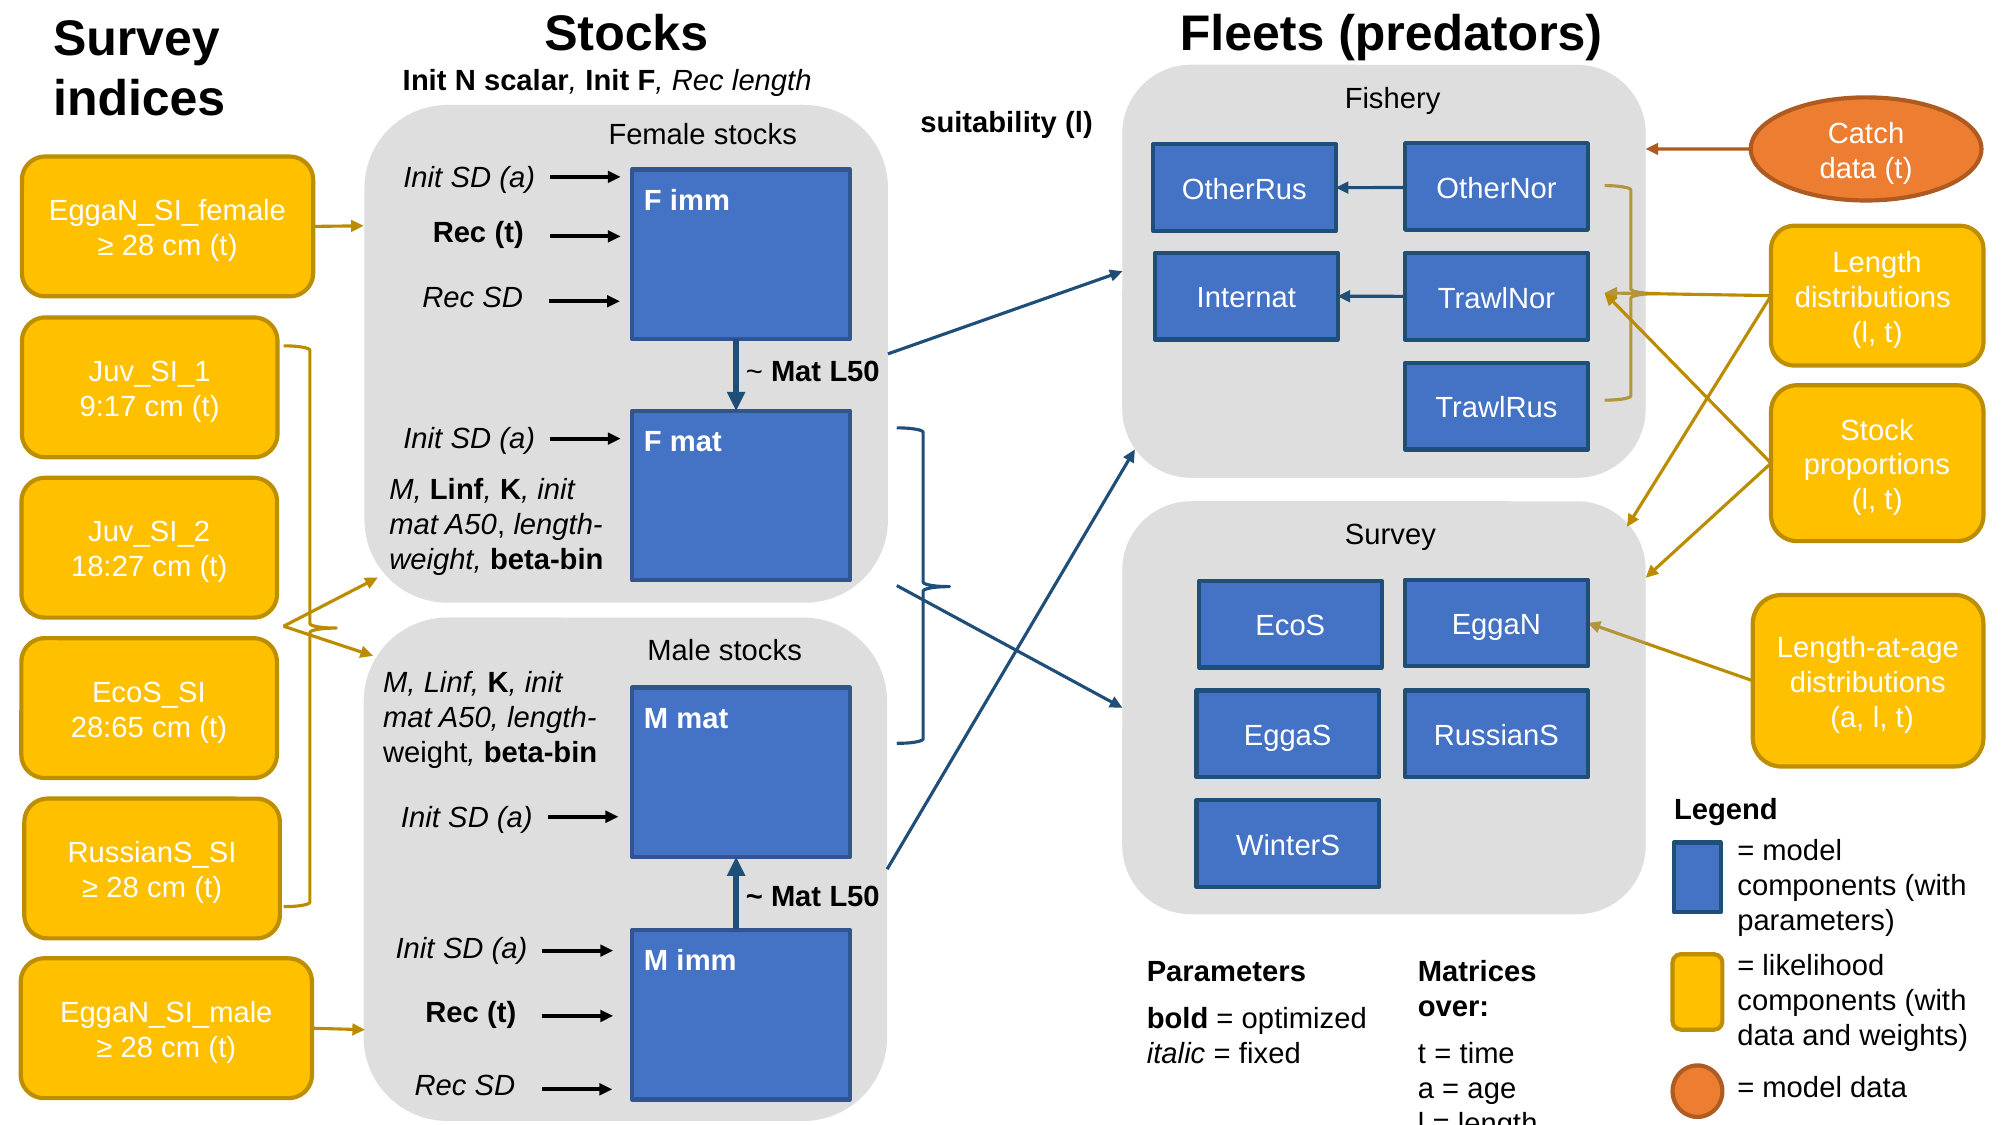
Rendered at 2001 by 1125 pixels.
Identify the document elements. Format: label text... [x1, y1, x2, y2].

text_box Stock proportions (l, t) [1777, 383, 1986, 544]
text_box Parameters bold = optimized italic = fixed [1132, 944, 1385, 1077]
text_box Init N scalar, Init F, Rec length [387, 54, 843, 104]
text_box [361, 922, 614, 974]
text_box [336, 577, 378, 629]
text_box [1656, 293, 1772, 464]
text_box Juv_SI_1 9:17 cm (t) [19, 315, 280, 460]
text_box EcoS_SI 28:65 cm (t) [19, 636, 280, 781]
text_box Matrices over: t = time a = age l = length [1403, 944, 1631, 1125]
text_box [283, 345, 311, 624]
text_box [1626, 295, 1653, 527]
text_box EggaN_SI_male ≥ 28 cm (t) [18, 956, 315, 1101]
text_box M mat [630, 685, 852, 859]
text_box ~ Mat L50 [740, 869, 895, 920]
text_box Fleets (predators) [1165, 0, 1637, 63]
text_box [362, 104, 891, 563]
text_box F mat [630, 409, 852, 582]
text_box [372, 150, 621, 202]
text_box [361, 615, 890, 1124]
text_box Juv_SI_2 18:27 cm (t) [19, 475, 280, 620]
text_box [336, 627, 374, 657]
text_box Catch data (t) [1748, 95, 1984, 203]
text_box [377, 1058, 613, 1110]
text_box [372, 411, 621, 463]
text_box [887, 271, 1123, 355]
text_box suitability (l) [905, 96, 1109, 147]
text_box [1672, 824, 2000, 1122]
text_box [374, 790, 619, 842]
text_box Male stocks [632, 623, 818, 674]
text_box [390, 395, 891, 605]
text_box RussianS_SI ≥ 28 cm (t) [22, 796, 282, 941]
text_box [385, 270, 620, 322]
text_box Length-at-age distributions (a, l, t) [1750, 592, 1986, 769]
text_box ~ Mat L50 [739, 344, 895, 395]
text_box [283, 629, 311, 908]
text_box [1122, 64, 1646, 479]
text_box [896, 427, 924, 447]
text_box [378, 985, 614, 1037]
text_box Survey indices [38, 0, 261, 133]
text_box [386, 205, 621, 257]
text_box [290, 615, 330, 633]
text_box Female stocks [593, 108, 813, 159]
text_box F imm [630, 167, 852, 341]
text_box M, Linf, K, init mat A50, length-weight, beta-bin [374, 462, 641, 583]
text_box Stocks [524, 0, 728, 54]
text_box M imm [630, 928, 852, 1102]
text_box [886, 449, 1136, 870]
text_box EggaN_SI_female ≥ 28 cm (t) [19, 154, 316, 299]
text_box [1122, 500, 1646, 915]
text_box Length distributions (l, t) [1768, 223, 1986, 368]
text_box Legend [1659, 782, 1812, 833]
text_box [1645, 462, 1772, 578]
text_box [1652, 622, 1753, 681]
text_box M, Linf, K, init mat A50, length-weight, beta-bin [368, 655, 629, 776]
